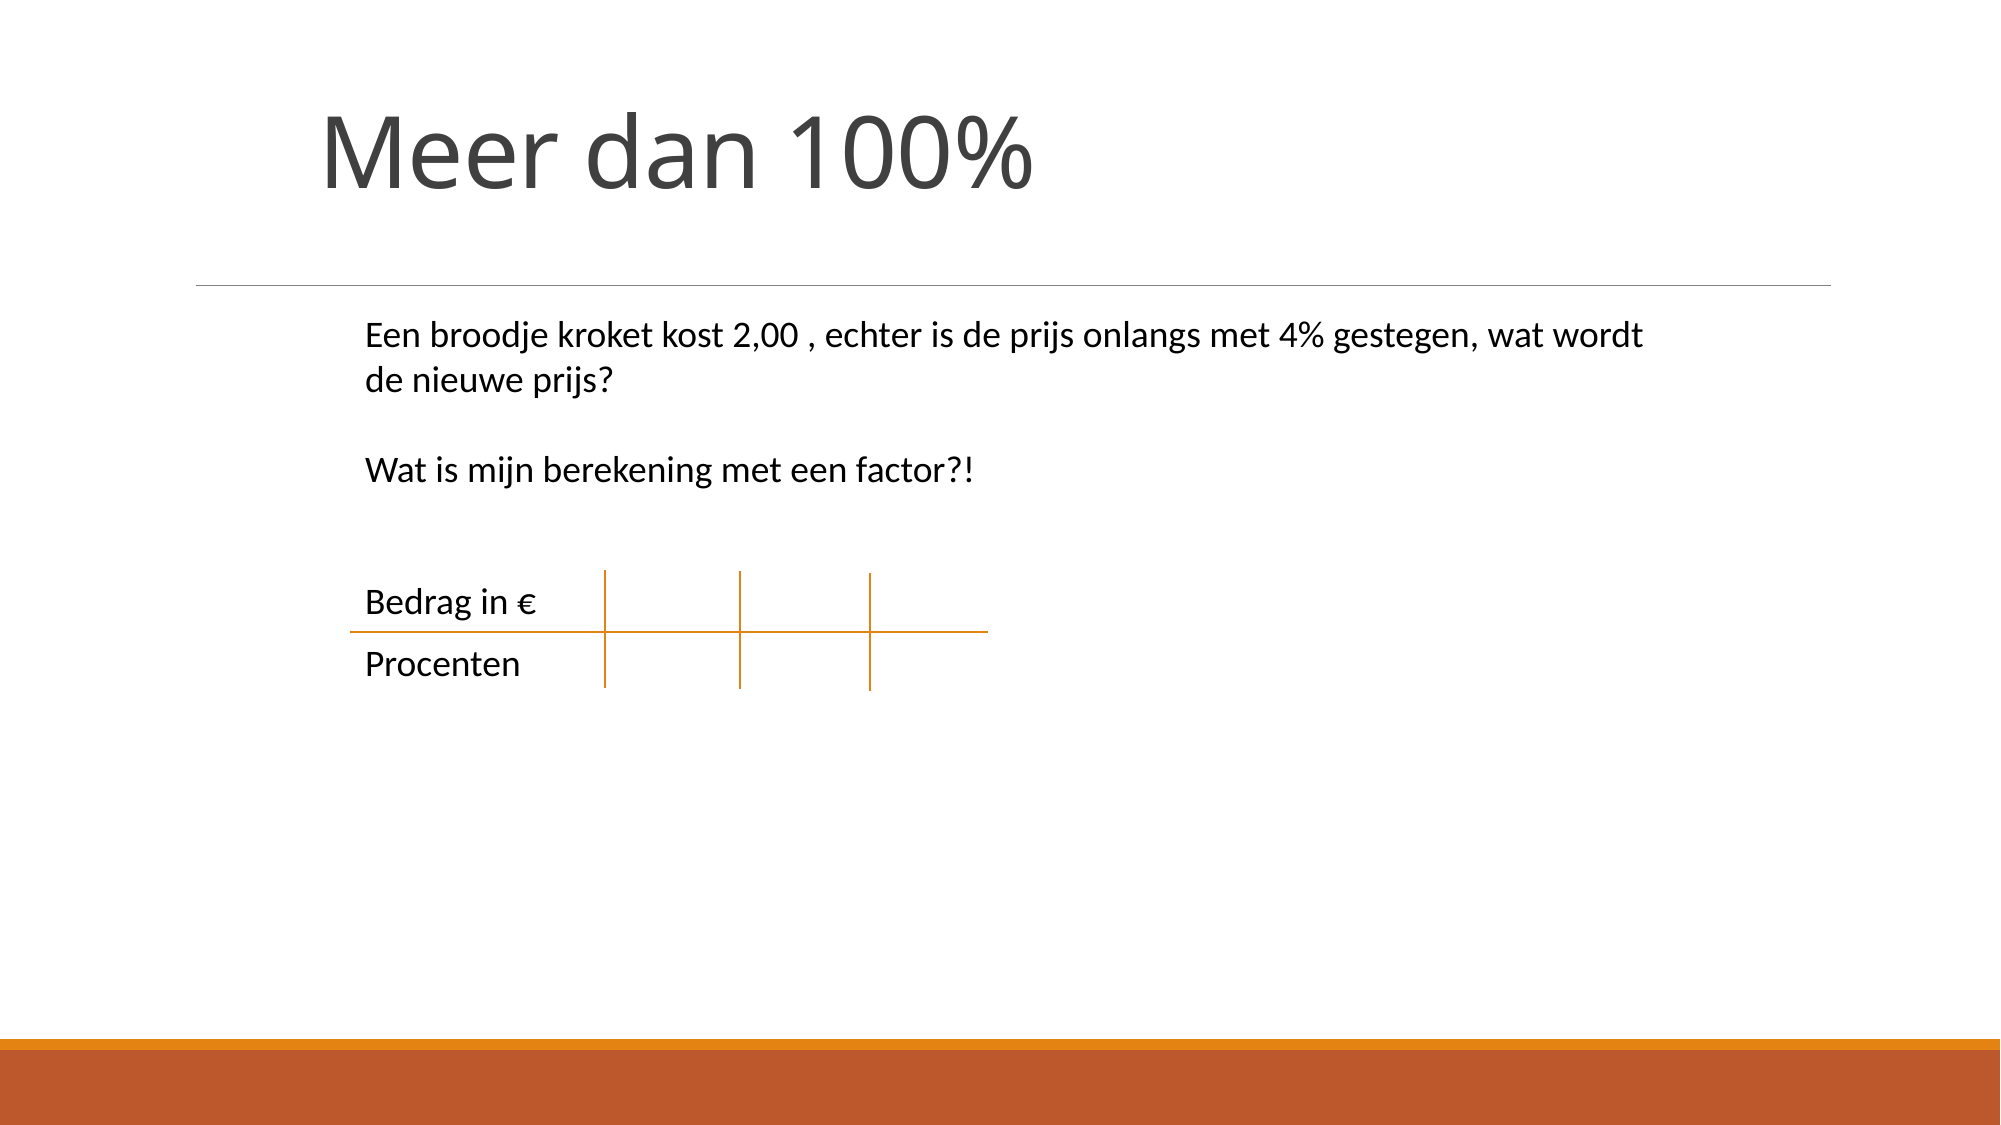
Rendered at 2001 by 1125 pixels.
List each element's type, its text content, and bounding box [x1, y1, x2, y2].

title Meer dan 100% [303, 66, 1713, 217]
text_box Een broodje kroket kost 2,00 , echter is de prijs onlangs met 4% gestegen, wat wordt de nieuwe prijs? Wat is mijn berekening met een factor?! [350, 302, 1674, 498]
text_box Bedrag in € [350, 569, 587, 630]
text_box Procenten [350, 639, 587, 692]
